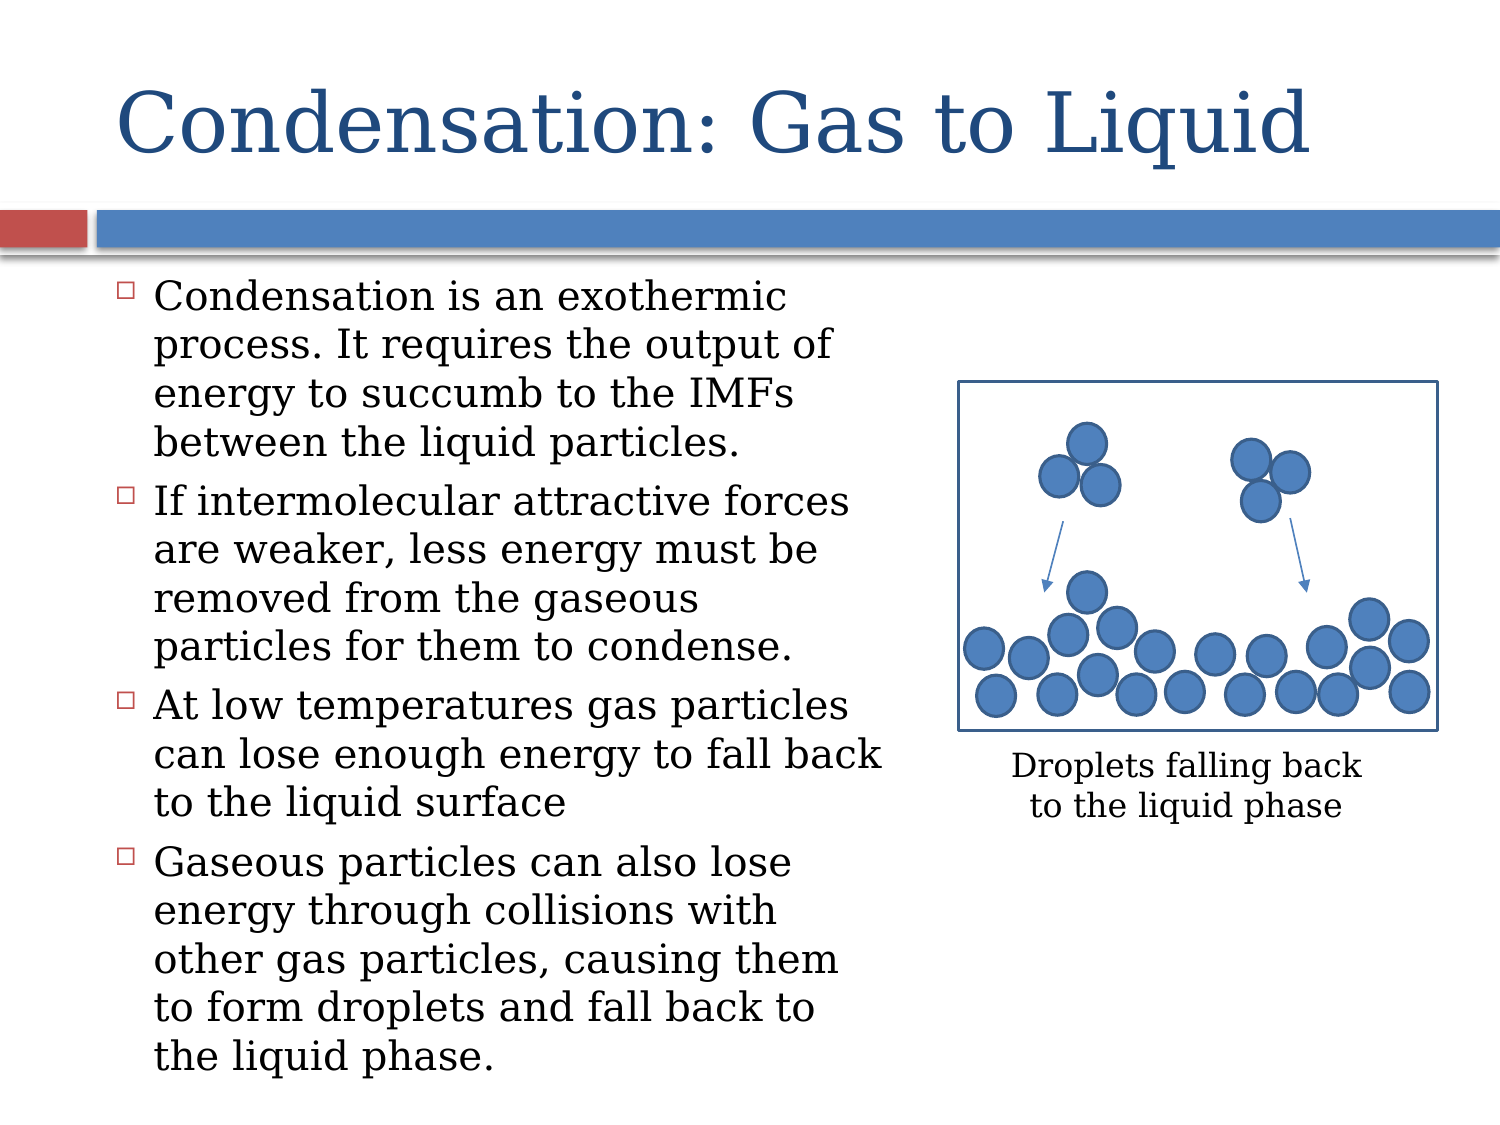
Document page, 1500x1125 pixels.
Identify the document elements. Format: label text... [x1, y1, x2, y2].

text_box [958, 381, 1439, 731]
list Condensation is an exothermic process. It requires the output of energy to succumb to the IMFs between the liquid particles. If intermolecular attractive forces are weaker, less energy must be removed from the gaseous particles for them to condense. At low temperatures gas particles can lose enough energy to fall back to the liquid surface Gaseous particles can also lose energy through collisions with other gas particles, causing them to form droplets and fall back to the liquid phase. [100, 262, 904, 1088]
title Condensation: Gas to Liquid [100, 37, 1438, 200]
text_box Droplets falling back to the liquid phase [983, 741, 1390, 832]
